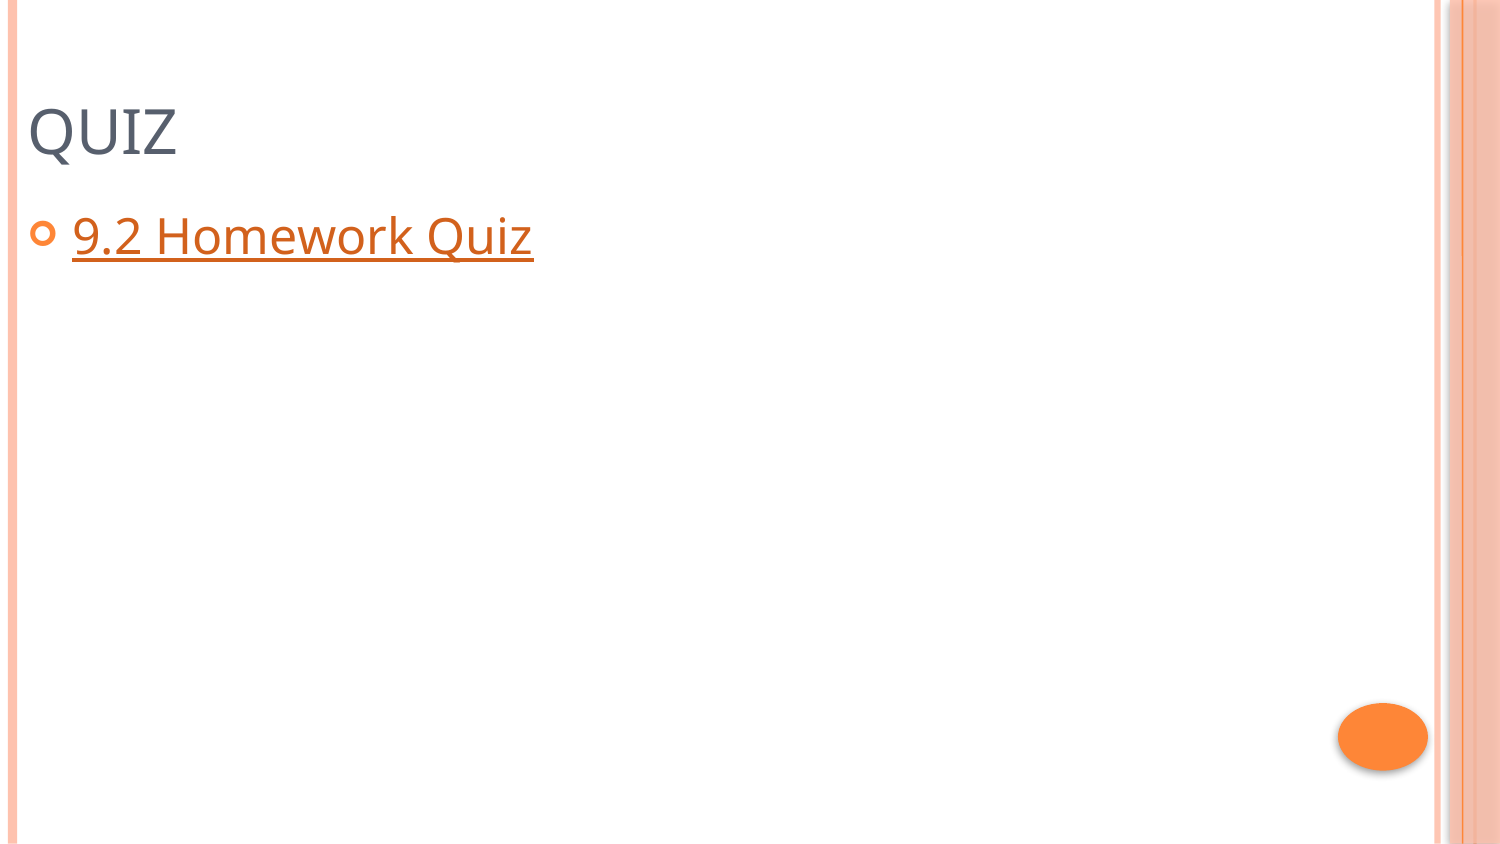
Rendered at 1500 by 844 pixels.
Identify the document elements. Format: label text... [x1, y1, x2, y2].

title Quiz [12, 33, 1375, 175]
list 9.2 Homework Quiz [12, 196, 1375, 797]
